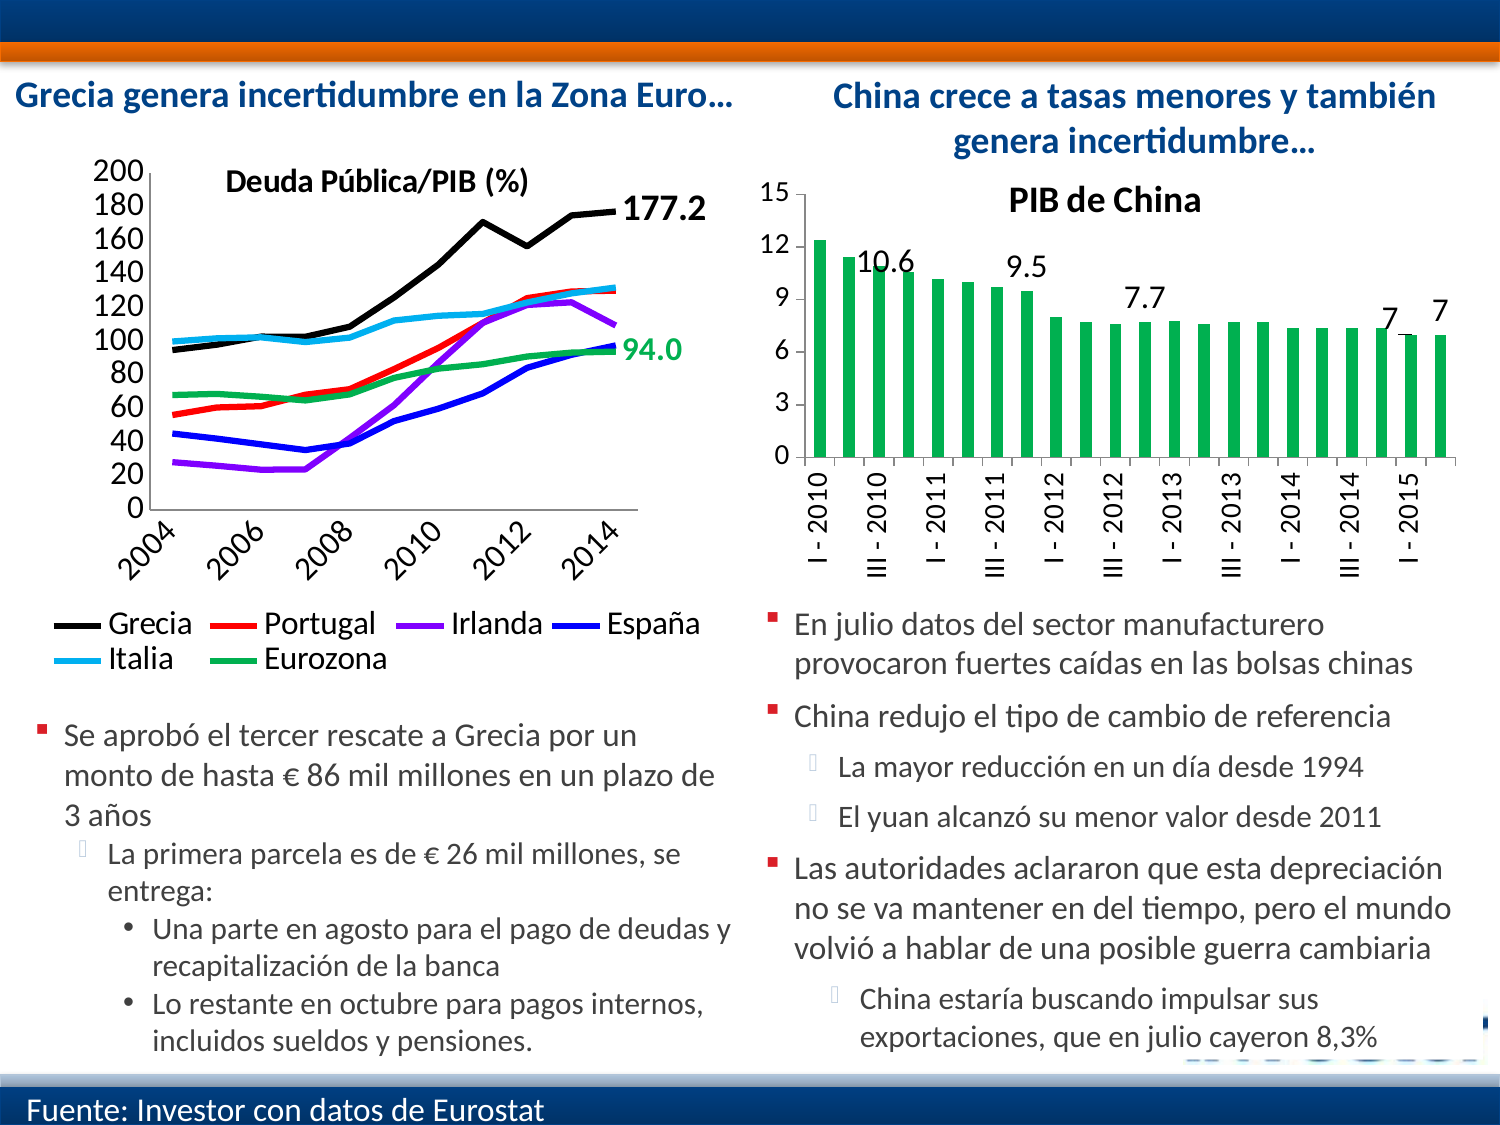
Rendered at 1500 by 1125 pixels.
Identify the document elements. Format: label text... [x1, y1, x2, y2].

list Se aprobó el tercer rescate a Grecia por un monto de hasta € 86 mil millones en un plazo de 3 años La primera parcela es de € 26 mil millones, se entrega: Una parte en agosto para el pago de deudas y recapitalización de la banca Lo restante en octubre para pagos internos, incluidos sueldos y pensiones. [19, 705, 749, 1040]
title Grecia genera incertidumbre en la Zona Euro… [0, 48, 751, 138]
text_box Fuente: Investor con datos de Eurostat [11, 1081, 1184, 1125]
picture [1183, 999, 1488, 1065]
text_box En julio datos del sector manufacturero provocaron fuertes caídas en las bolsas chinas China redujo el tipo de cambio de referencia La mayor reducción en un día desde 1994 El yuan alcanzó su menor valor desde 2011 Las autoridades aclararon que esta depreciación no se va mantener en del tiempo, pero el mundo volvió a hablar de una posible guerra cambiaria China estaría buscando impulsar sus exportaciones, que en julio cayeron 8,3% [749, 602, 1483, 1060]
chart [44, 137, 712, 680]
text_box China crece a tasas menores y también genera incertidumbre… [770, 72, 1500, 161]
chart [745, 160, 1484, 595]
